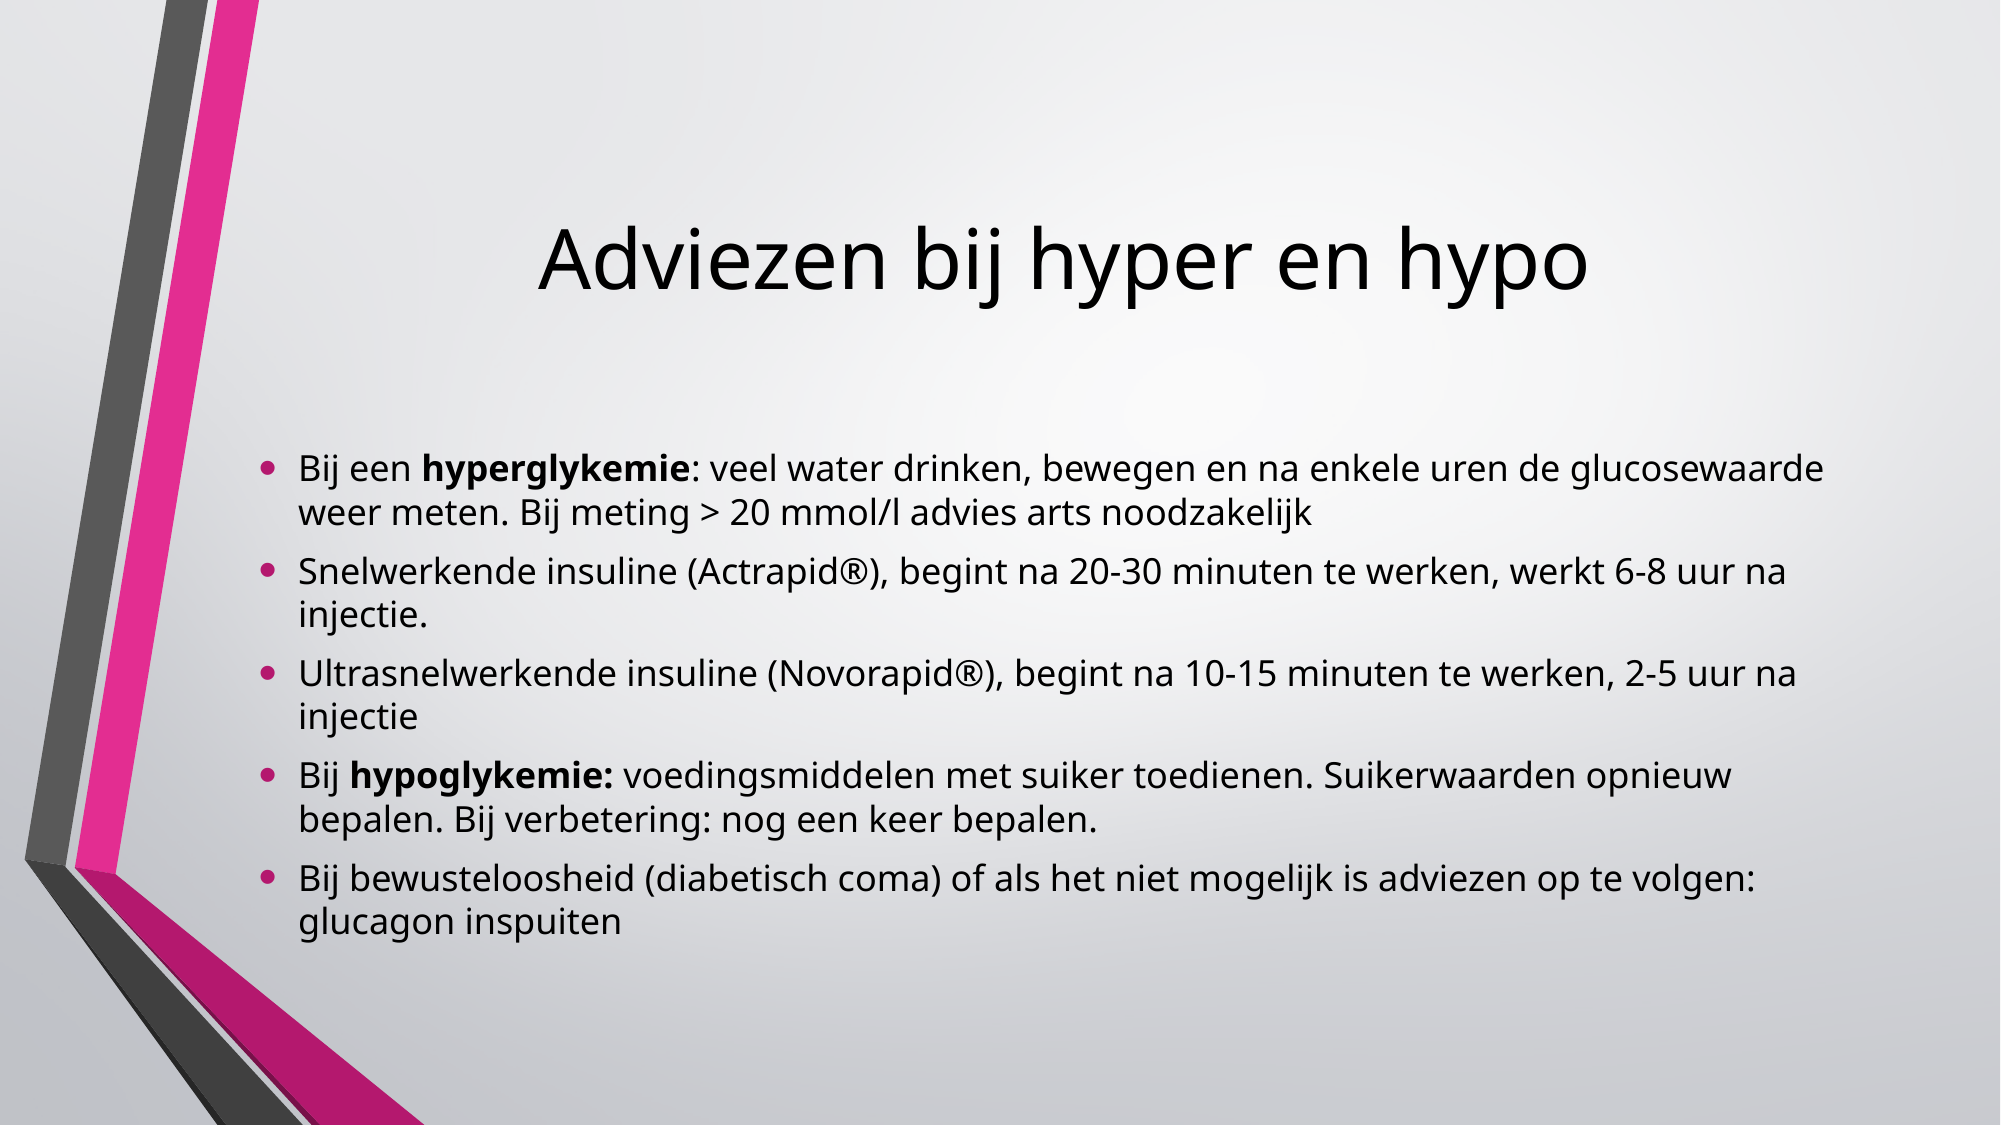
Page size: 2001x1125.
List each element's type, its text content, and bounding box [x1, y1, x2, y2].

title Adviezen bij hyper en hypo [243, 112, 1887, 400]
list Bij een hyperglykemie: veel water drinken, bewegen en na enkele uren de glucosewaarde weer meten. Bij meting > 20 mmol/l advies arts noodzakelijk Snelwerkende insuline (Actrapid®), begint na 20-30 minuten te werken, werkt 6-8 uur na injectie. Ultrasnelwerkende insuline (Novorapid®), begint na 10-15 minuten te werken, 2-5 uur na injectie Bij hypoglykemie: voedingsmiddelen met suiker toedienen. Suikerwaarden opnieuw bepalen. Bij verbetering: nog een keer bepalen. Bij bewusteloosheid (diabetisch coma) of als het niet mogelijk is adviezen op te volgen: glucagon inspuiten [243, 437, 1887, 950]
